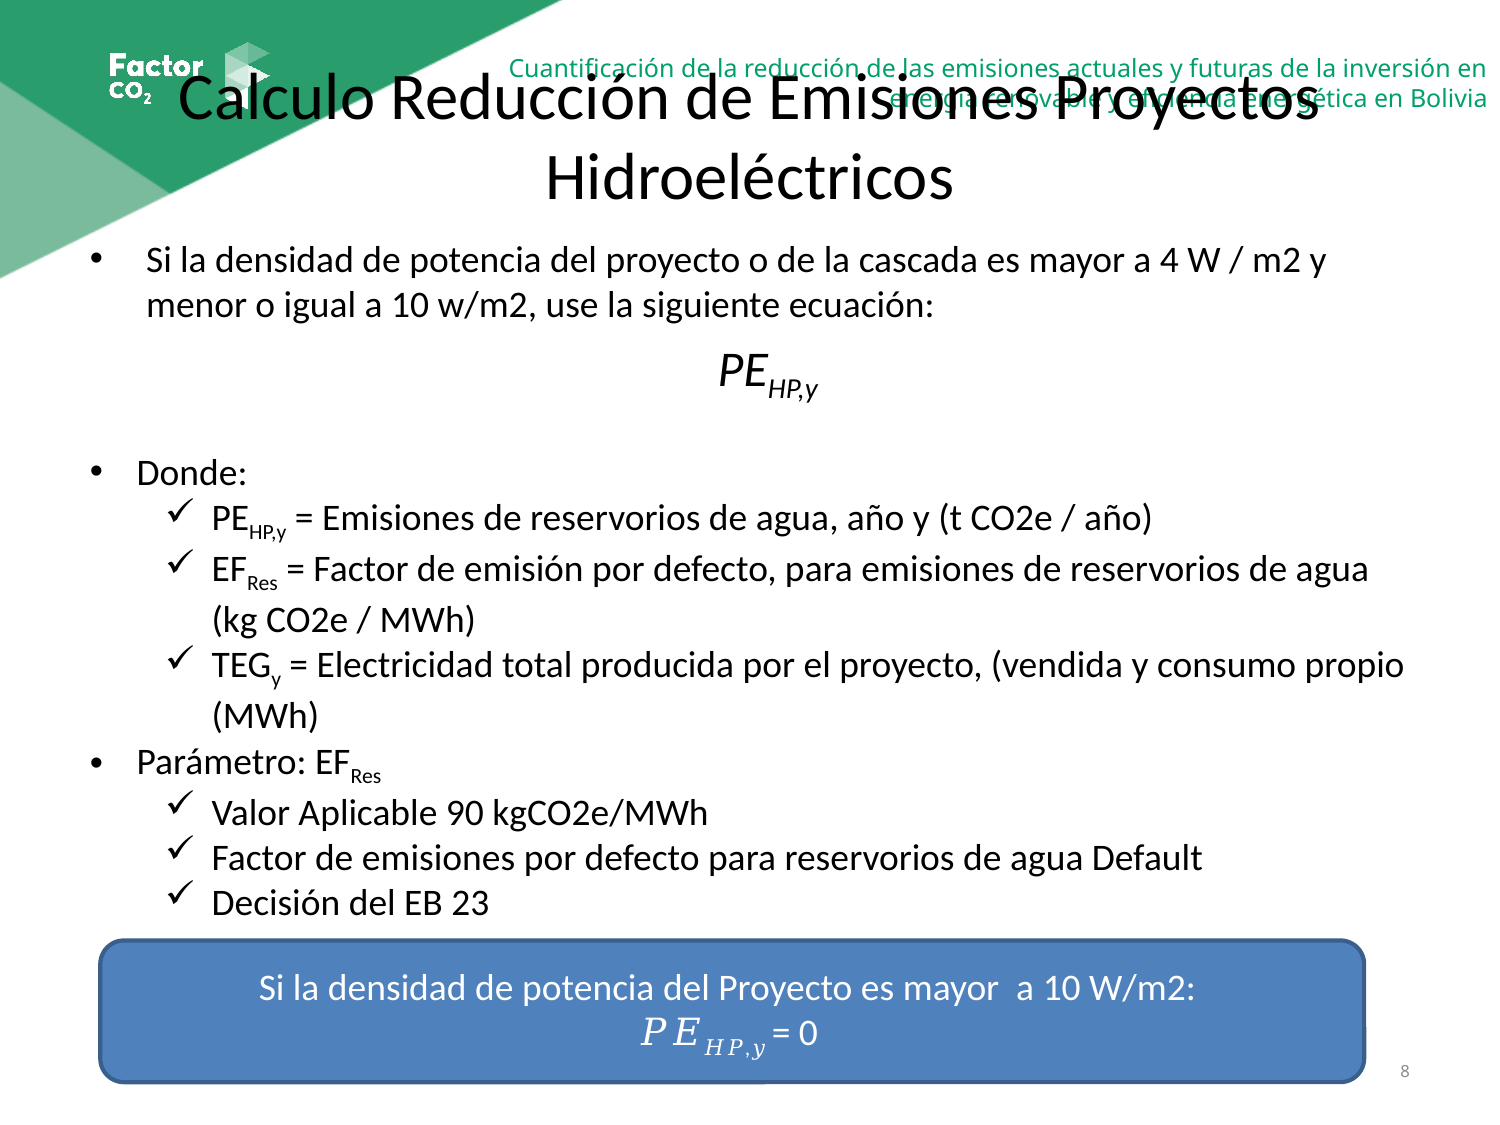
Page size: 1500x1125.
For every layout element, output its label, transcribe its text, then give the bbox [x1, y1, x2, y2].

picture [0, 0, 1500, 1125]
title Calculo Reducción de Emisiones Proyectos Hidroeléctricos [75, 45, 1425, 227]
text_box Parámetro: EFRes Valor Aplicable 90 kgCO2e/MWh Factor de emisiones por defecto para reservorios de agua Default Decisión del EB 23 [74, 729, 1425, 931]
list Si la densidad de potencia del proyecto o de la cascada es mayor a 4 W / m2 y menor o igual a 10 w/m2, use la siguiente ecuación: [75, 227, 1425, 327]
text_box Donde: PEHP,y = Emisiones de reservorios de agua, año y (t CO2e / año) EFRes = Factor de emisión por defecto, para emisiones de reservorios de agua (kg CO2e / MWh) TEGy = Electricidad total producida por el proyecto, (vendida y consumo propio (MWh) [74, 440, 1425, 729]
text_box Si la densidad de potencia del Proyecto es mayor a 10 W/m2: 𝑃𝐸𝐻𝑃,𝑦 = 0 [98, 938, 1367, 1085]
slide_number 8 [1074, 1042, 1425, 1103]
